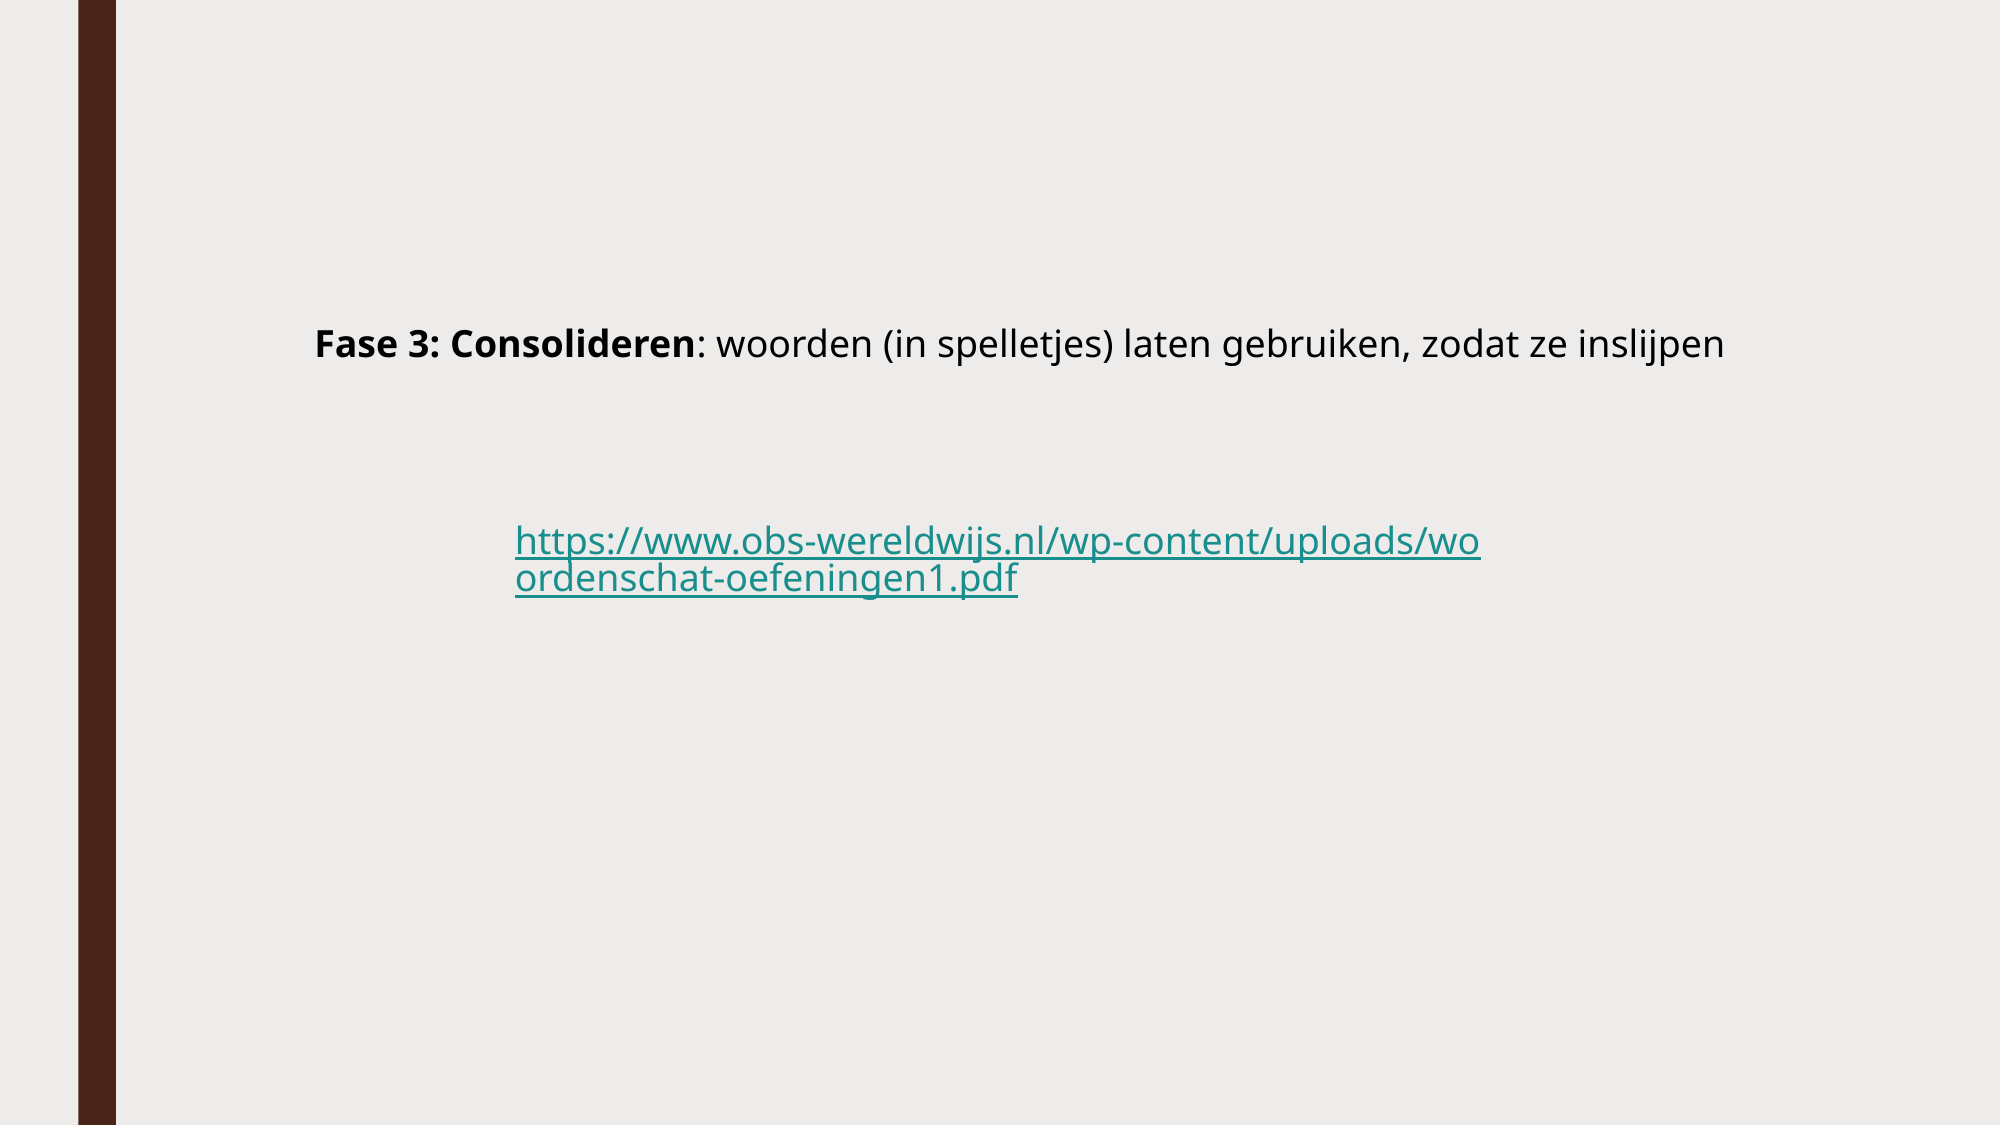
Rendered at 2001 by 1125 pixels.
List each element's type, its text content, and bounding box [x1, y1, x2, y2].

text_box Fase 3: Consolideren: woorden (in spelletjes) laten gebruiken, zodat ze inslijpen [299, 312, 1742, 373]
text_box https://www.obs-wereldwijs.nl/wp-content/uploads/woordenschat-oefeningen1.pdf [500, 509, 1500, 621]
